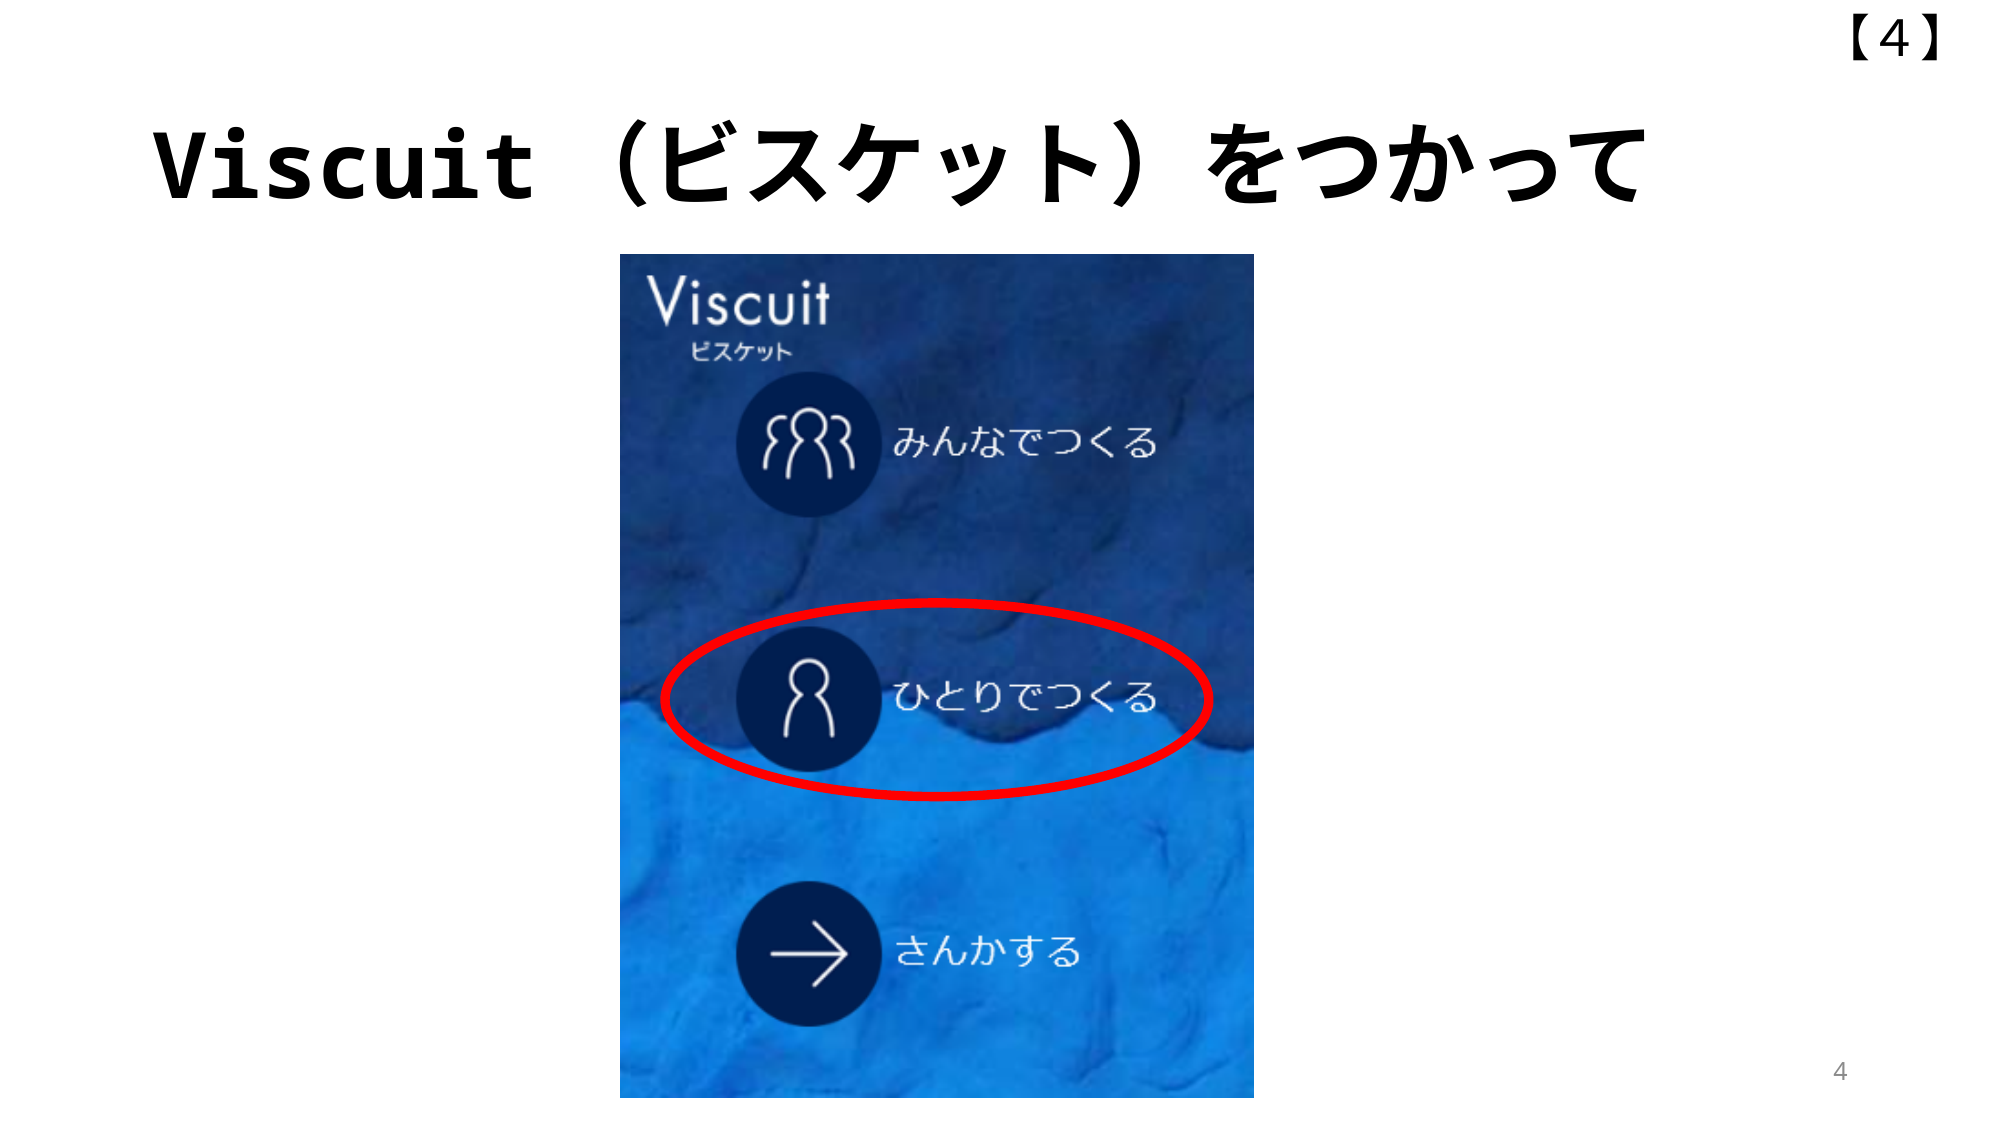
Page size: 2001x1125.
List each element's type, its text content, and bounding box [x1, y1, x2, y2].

slide_number 4 [1412, 1042, 1863, 1103]
picture [620, 254, 1254, 1098]
title Viscuit（ビスケット）をつかって [137, 59, 1863, 278]
text_box 【４】 [1805, 0, 2000, 75]
